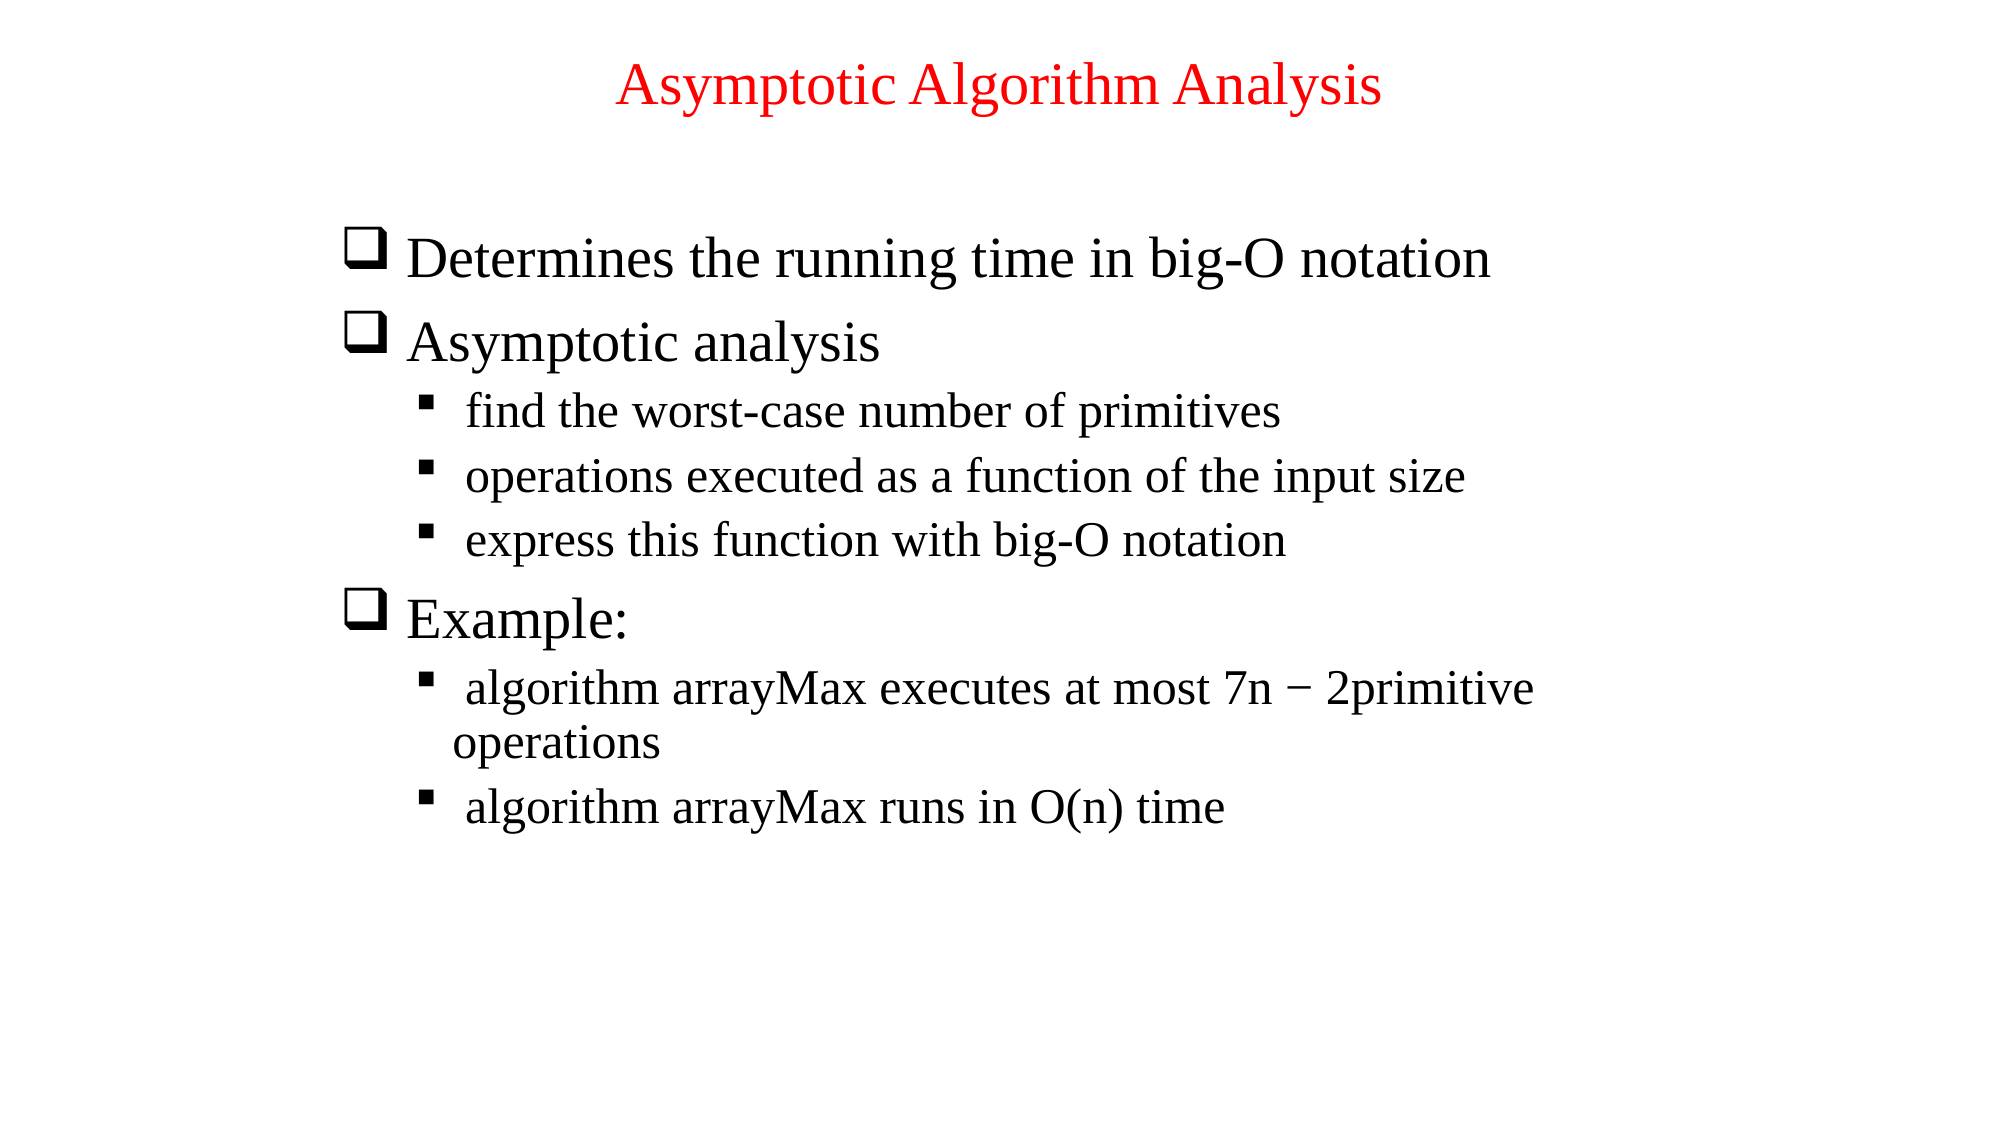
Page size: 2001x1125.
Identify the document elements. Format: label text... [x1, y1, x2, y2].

list Determines the running time in big-O notation Asymptotic analysis find the worst-case number of primitives operations executed as a function of the input size express this function with big-O notation Example: algorithm arrayMax executes at most 7n − 2primitive operations algorithm arrayMax runs in O(n) time [324, 219, 1676, 1006]
title Asymptotic Algorithm Analysis [324, 44, 1676, 126]
